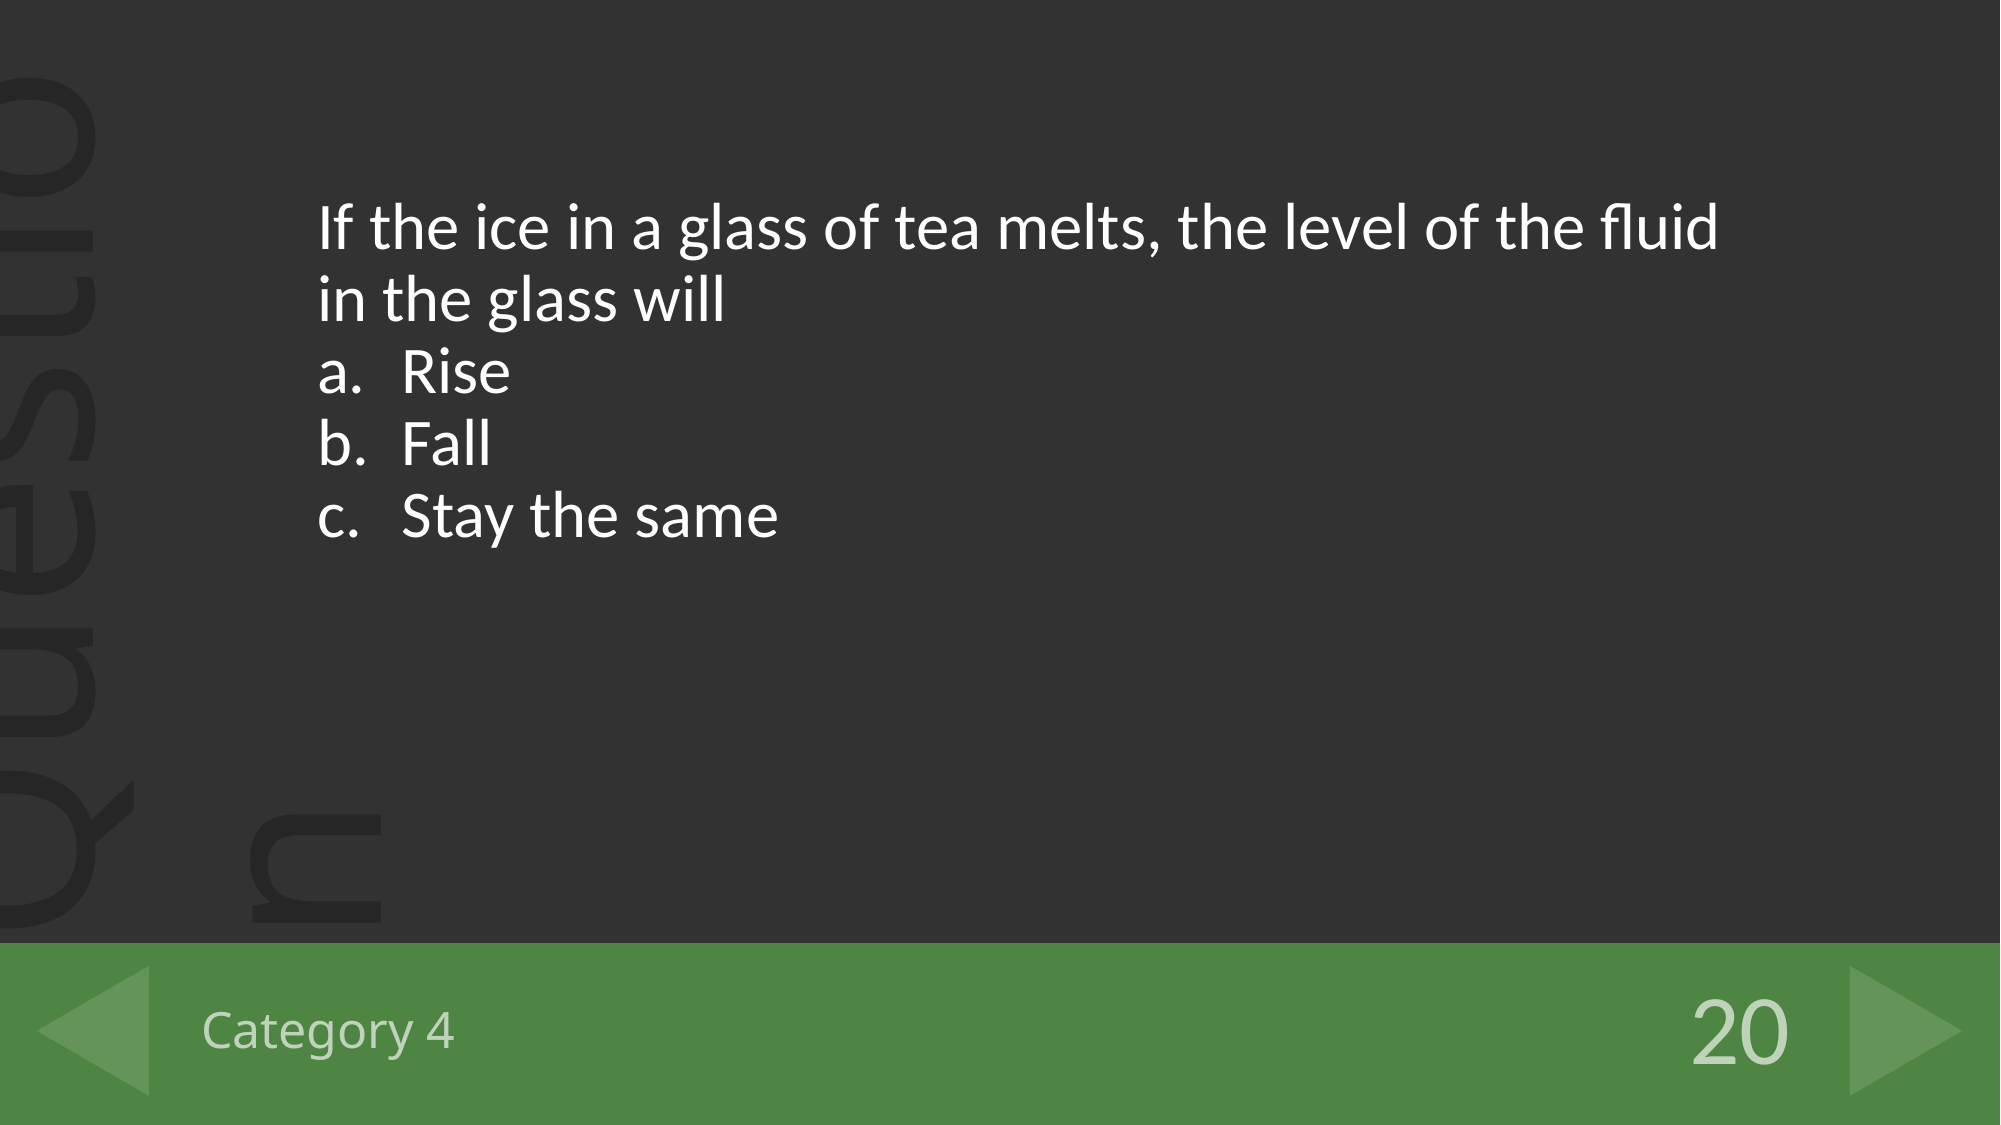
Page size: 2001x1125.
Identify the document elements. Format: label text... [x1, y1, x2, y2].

list If the ice in a glass of tea melts, the level of the fluid in the glass will Rise Fall Stay the same [302, 180, 1760, 636]
list 20 [1494, 967, 1806, 1097]
title Category 4 [185, 967, 1494, 1097]
